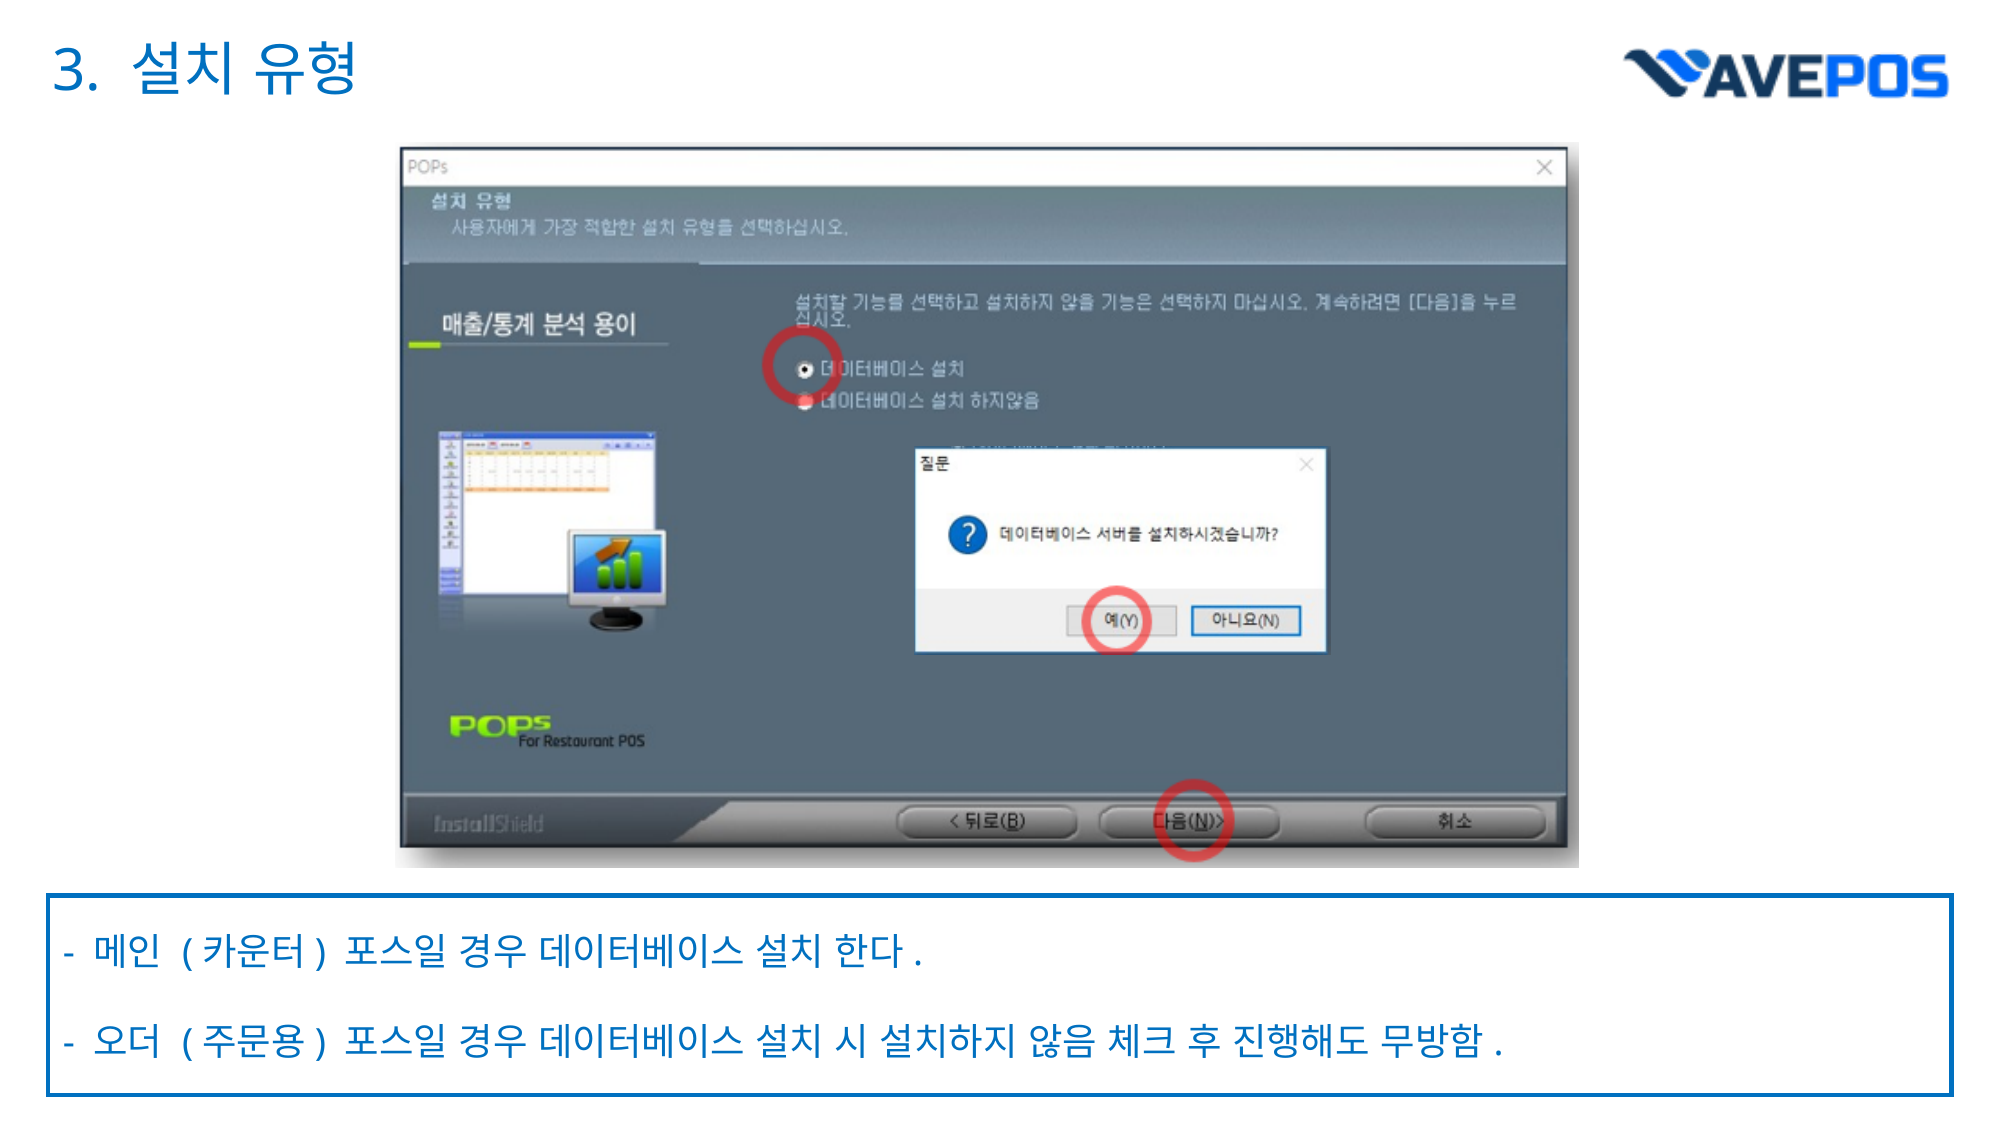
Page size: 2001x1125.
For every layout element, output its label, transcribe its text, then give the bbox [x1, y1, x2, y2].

text_box 3. 설치 유형 [37, 24, 1608, 110]
text_box - 메인 (카운터) 포스일 경우 데이터베이스 설치 한다. - 오더 (주문용) 포스일 경우 데이터베이스 설치 시 설치하지 않음 체크 후 진행해도 무방함. [47, 895, 1952, 1096]
picture [1619, 32, 1954, 116]
picture [395, 142, 1579, 869]
